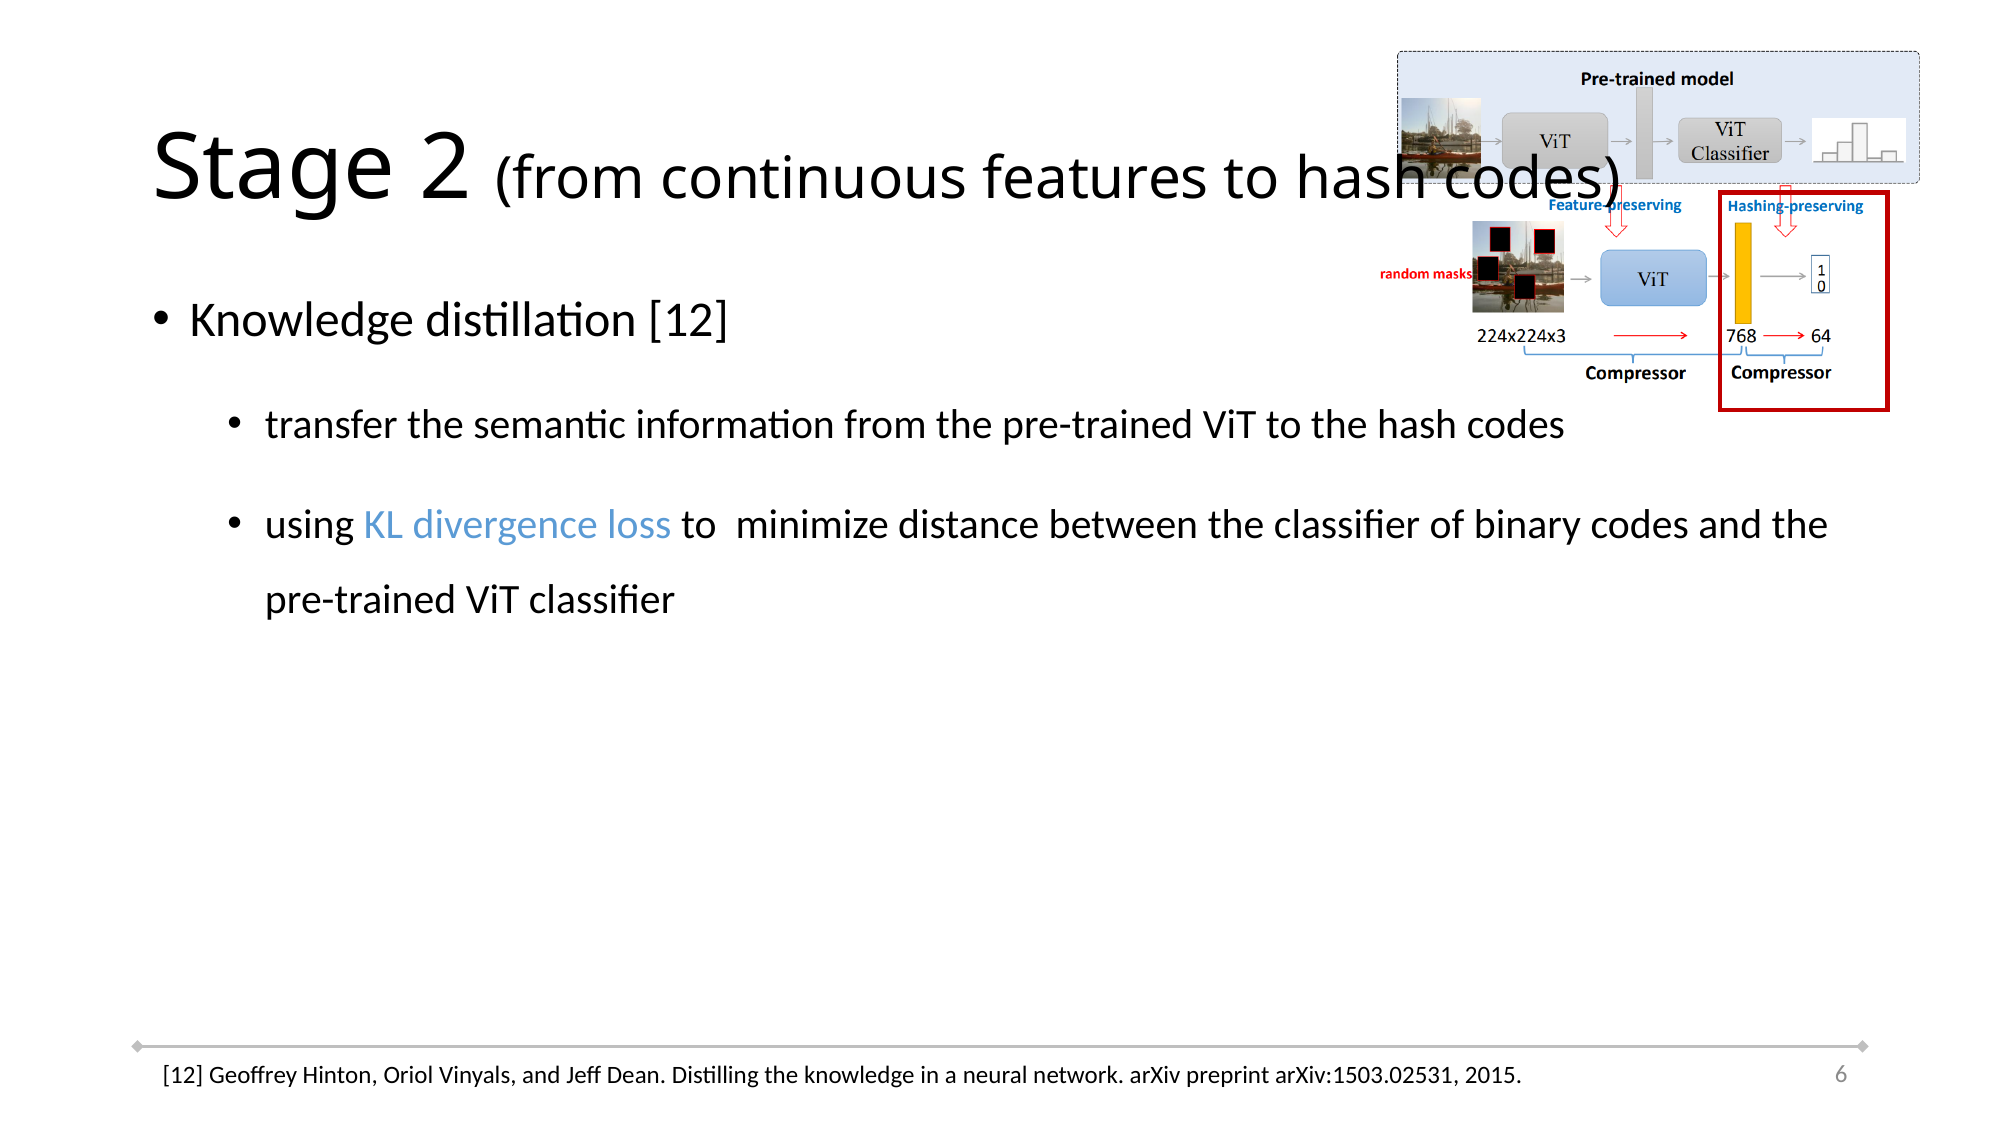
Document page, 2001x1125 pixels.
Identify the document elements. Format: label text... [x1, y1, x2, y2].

title Stage 2 (from continuous features to hash codes) [137, 59, 1363, 249]
text_box [12] Geoffrey Hinton, Oriol Vinyals, and Jeff Dean. Distilling the knowledge in a neural network. arXiv preprint arXiv:1503.02531, 2015. [147, 1051, 1853, 1096]
text_box [1719, 395, 1889, 411]
list Knowledge distillation [12] transfer the semantic information from the pre-trained ViT to the hash codes using KL divergence loss to minimize distance between the classifier of binary codes and the pre-trained ViT classifier [137, 249, 1863, 1014]
picture [1363, 33, 1950, 395]
slide_number 6 [1412, 1048, 1863, 1103]
